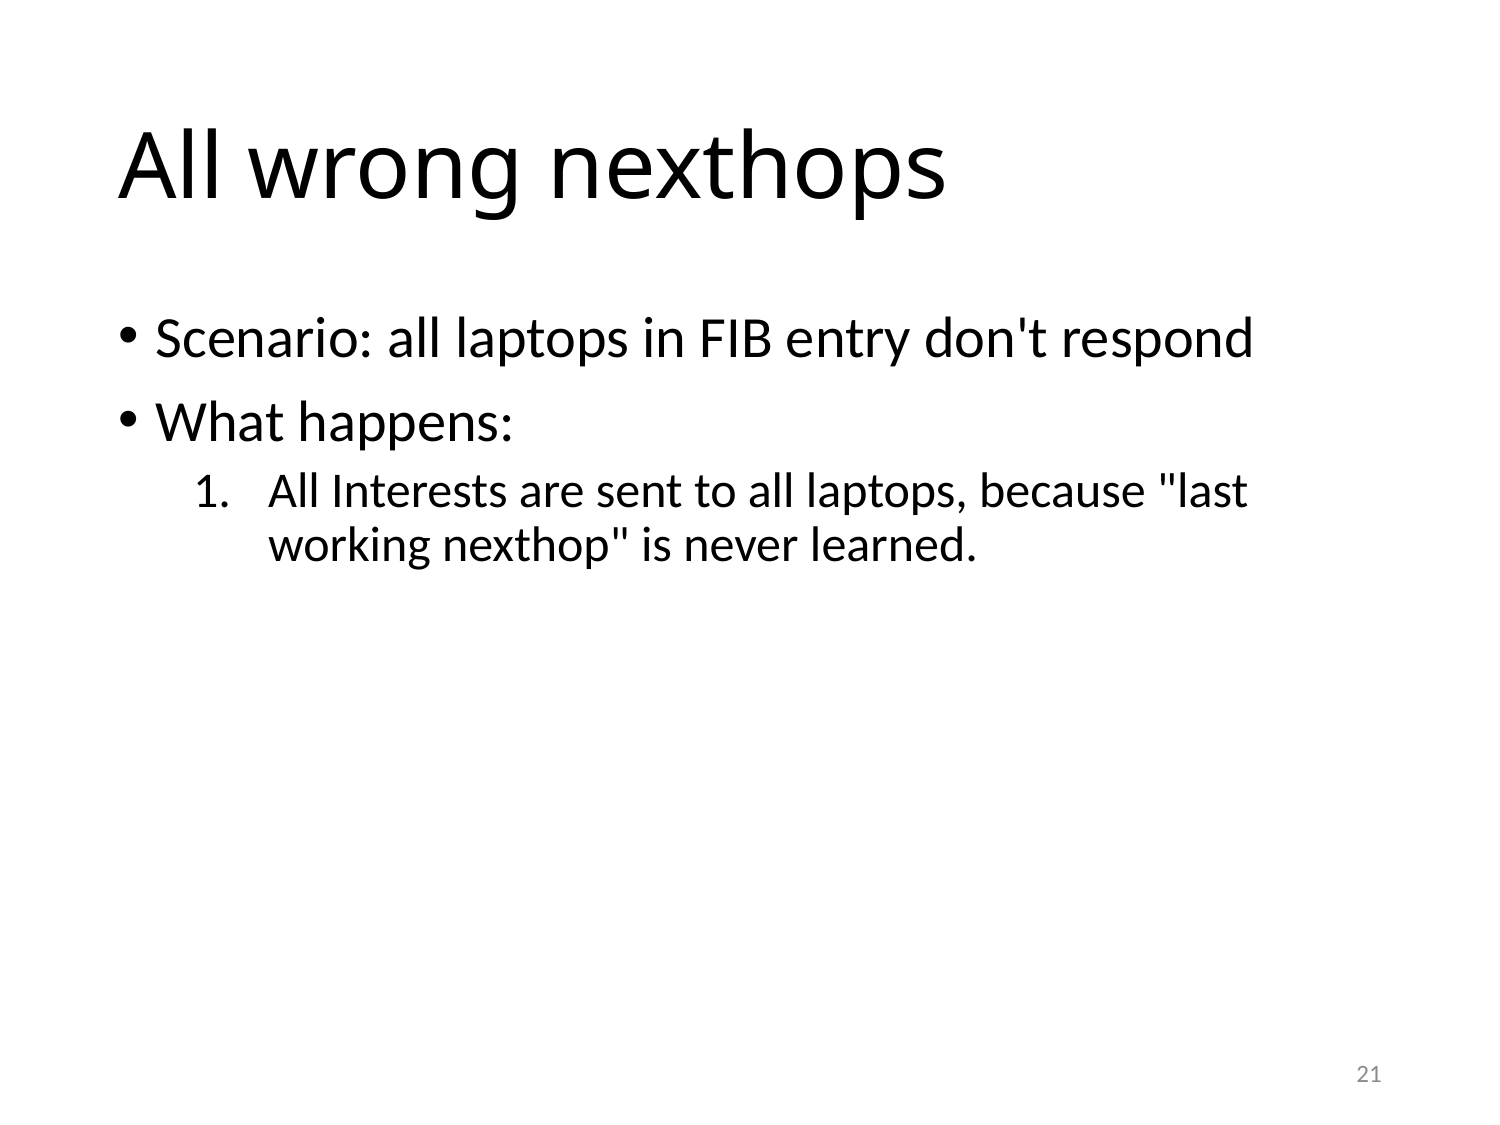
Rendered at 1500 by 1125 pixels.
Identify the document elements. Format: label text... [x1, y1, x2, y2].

title All wrong nexthops [103, 59, 1397, 278]
slide_number 21 [1059, 1042, 1397, 1103]
list Scenario: all laptops in FIB entry don't respond What happens: All Interests are sent to all laptops, because "last working nexthop" is never learned. [103, 299, 1397, 1014]
